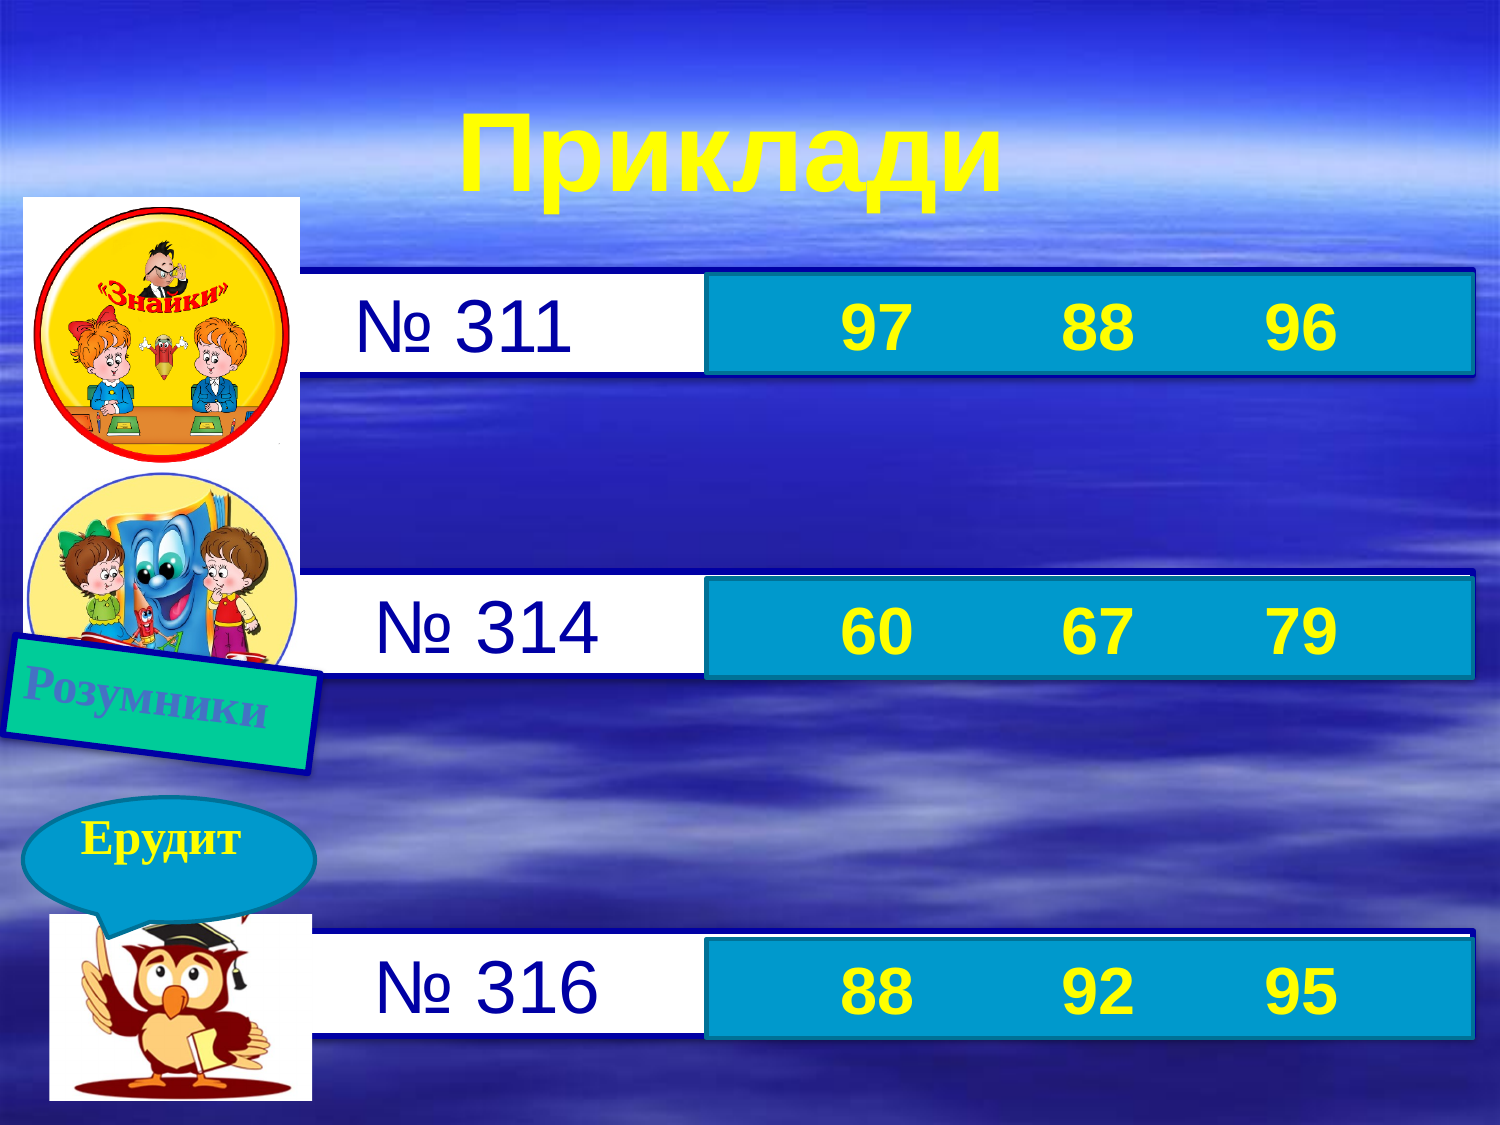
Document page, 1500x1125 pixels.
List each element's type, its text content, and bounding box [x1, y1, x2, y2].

picture [0, 0, 1500, 1125]
text_box № 311 [304, 267, 1476, 378]
text_box № 316 [318, 928, 1476, 1039]
text_box 97 88 96 [704, 272, 1475, 375]
text_box Ерудит [20, 795, 318, 913]
text_box Розумники [0, 631, 324, 777]
title Приклади [49, 37, 1446, 255]
text_box 60 67 79 [704, 576, 1475, 680]
text_box 88 92 95 [704, 937, 1475, 1040]
text_box № 314 [304, 568, 1476, 679]
